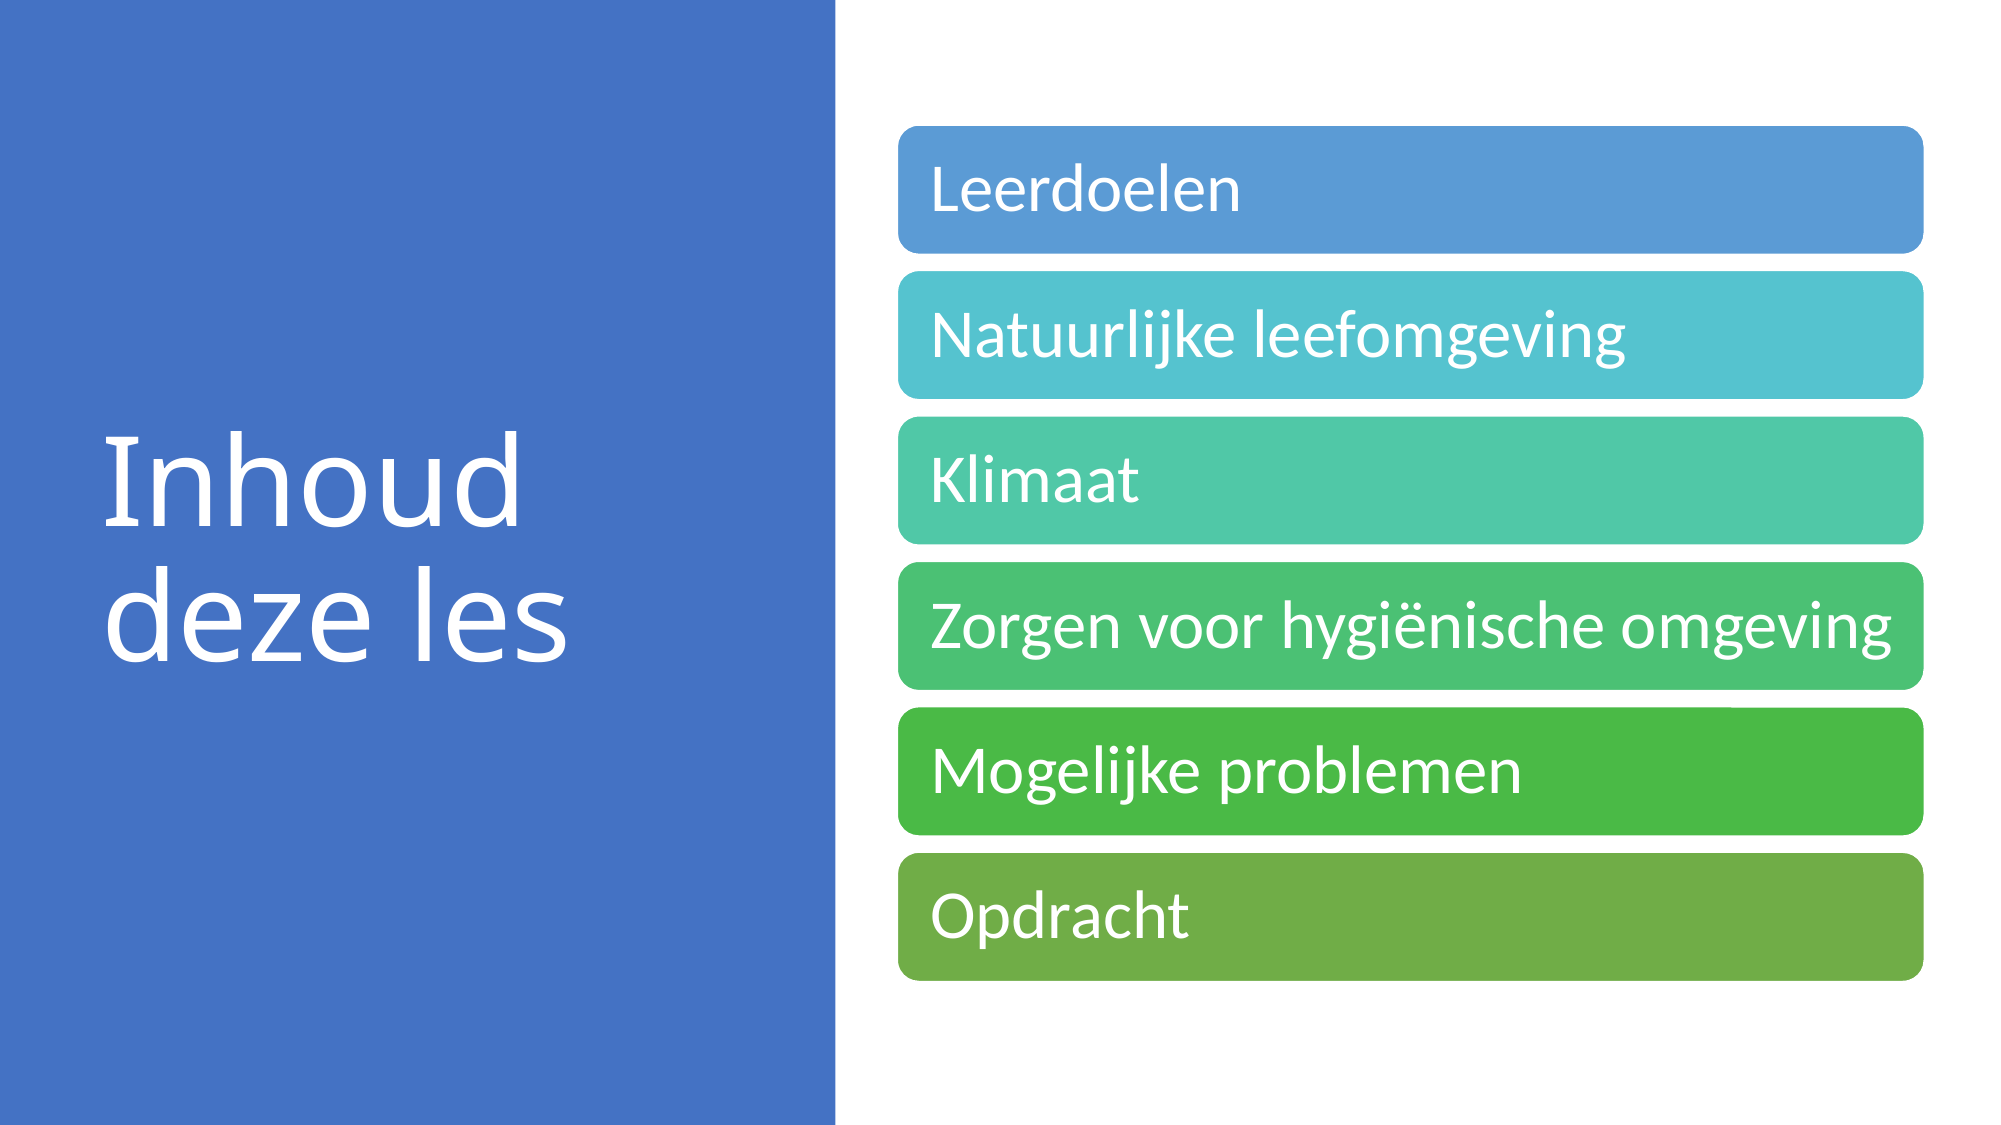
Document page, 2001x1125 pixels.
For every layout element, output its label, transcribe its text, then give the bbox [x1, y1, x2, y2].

title Inhoud deze les [86, 101, 711, 1005]
text_box [0, 0, 836, 1125]
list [897, 101, 1925, 1005]
